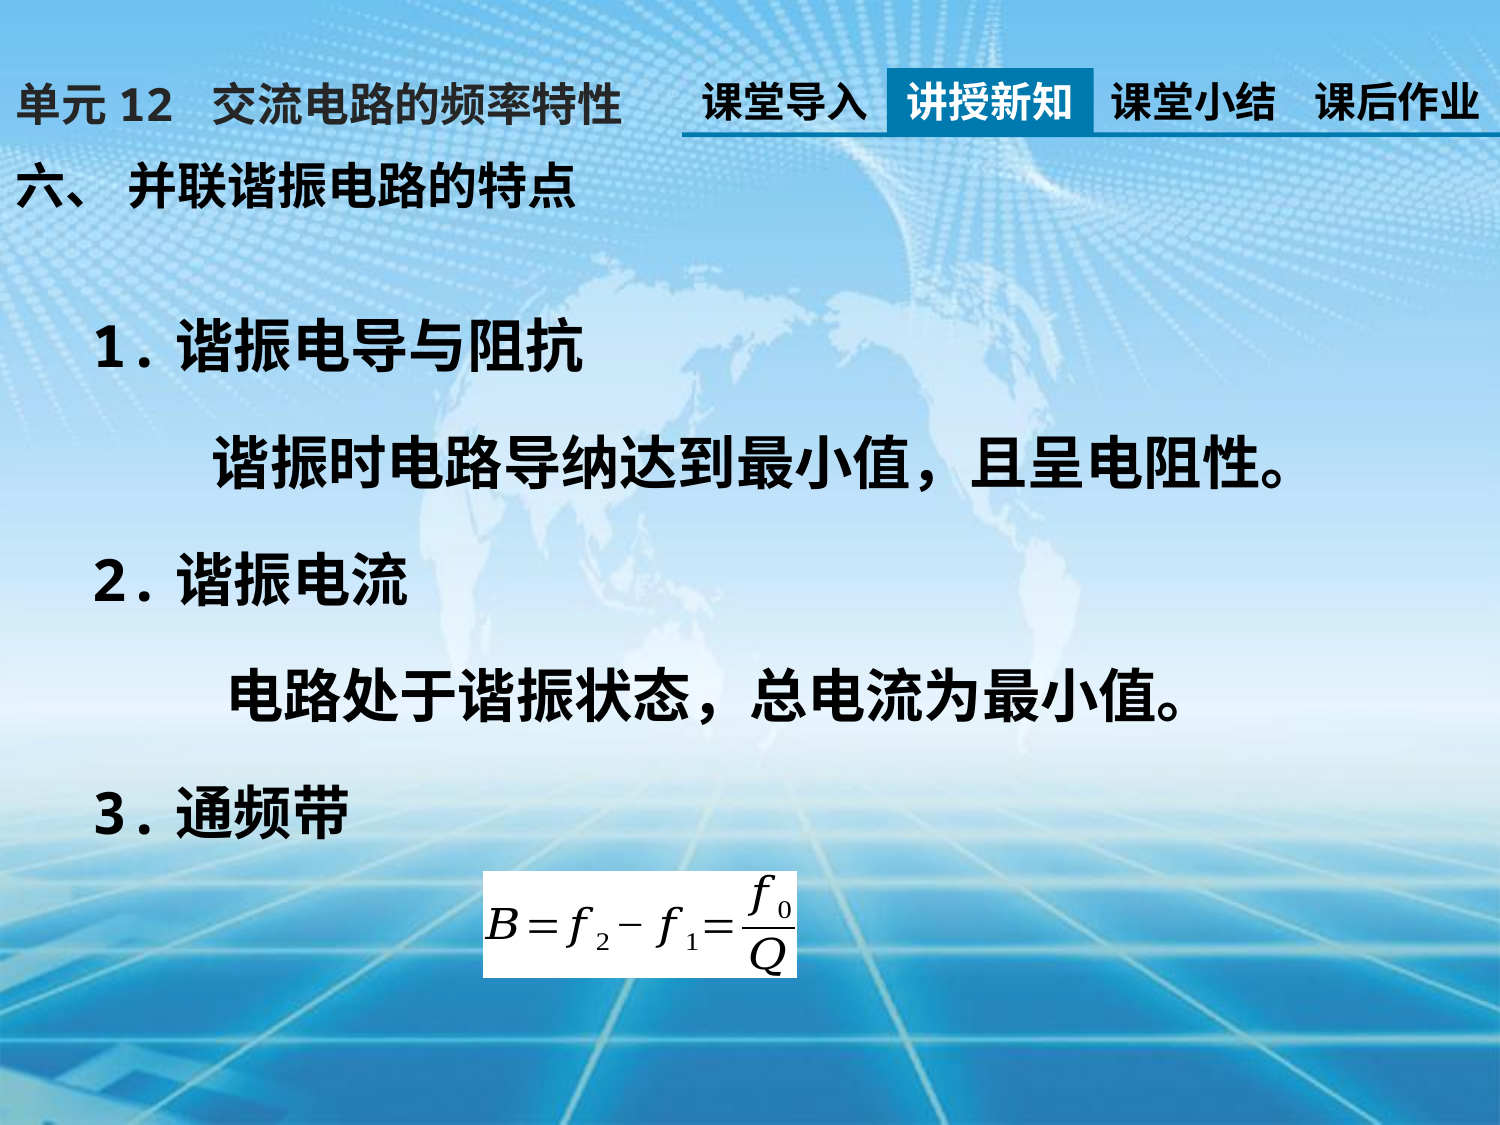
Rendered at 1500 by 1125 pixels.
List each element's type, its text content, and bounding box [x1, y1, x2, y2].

picture [0, 0, 1500, 1125]
text_box 六、 并联谐振电路的特点 [1, 147, 797, 237]
text_box 1.谐振电导与阻抗 谐振时电路导纳达到最小值，且呈电阻性。 2.谐振电流 电路处于谐振状态，总电流为最小值。 3.通频带 [76, 267, 1427, 657]
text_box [1, 67, 1500, 139]
